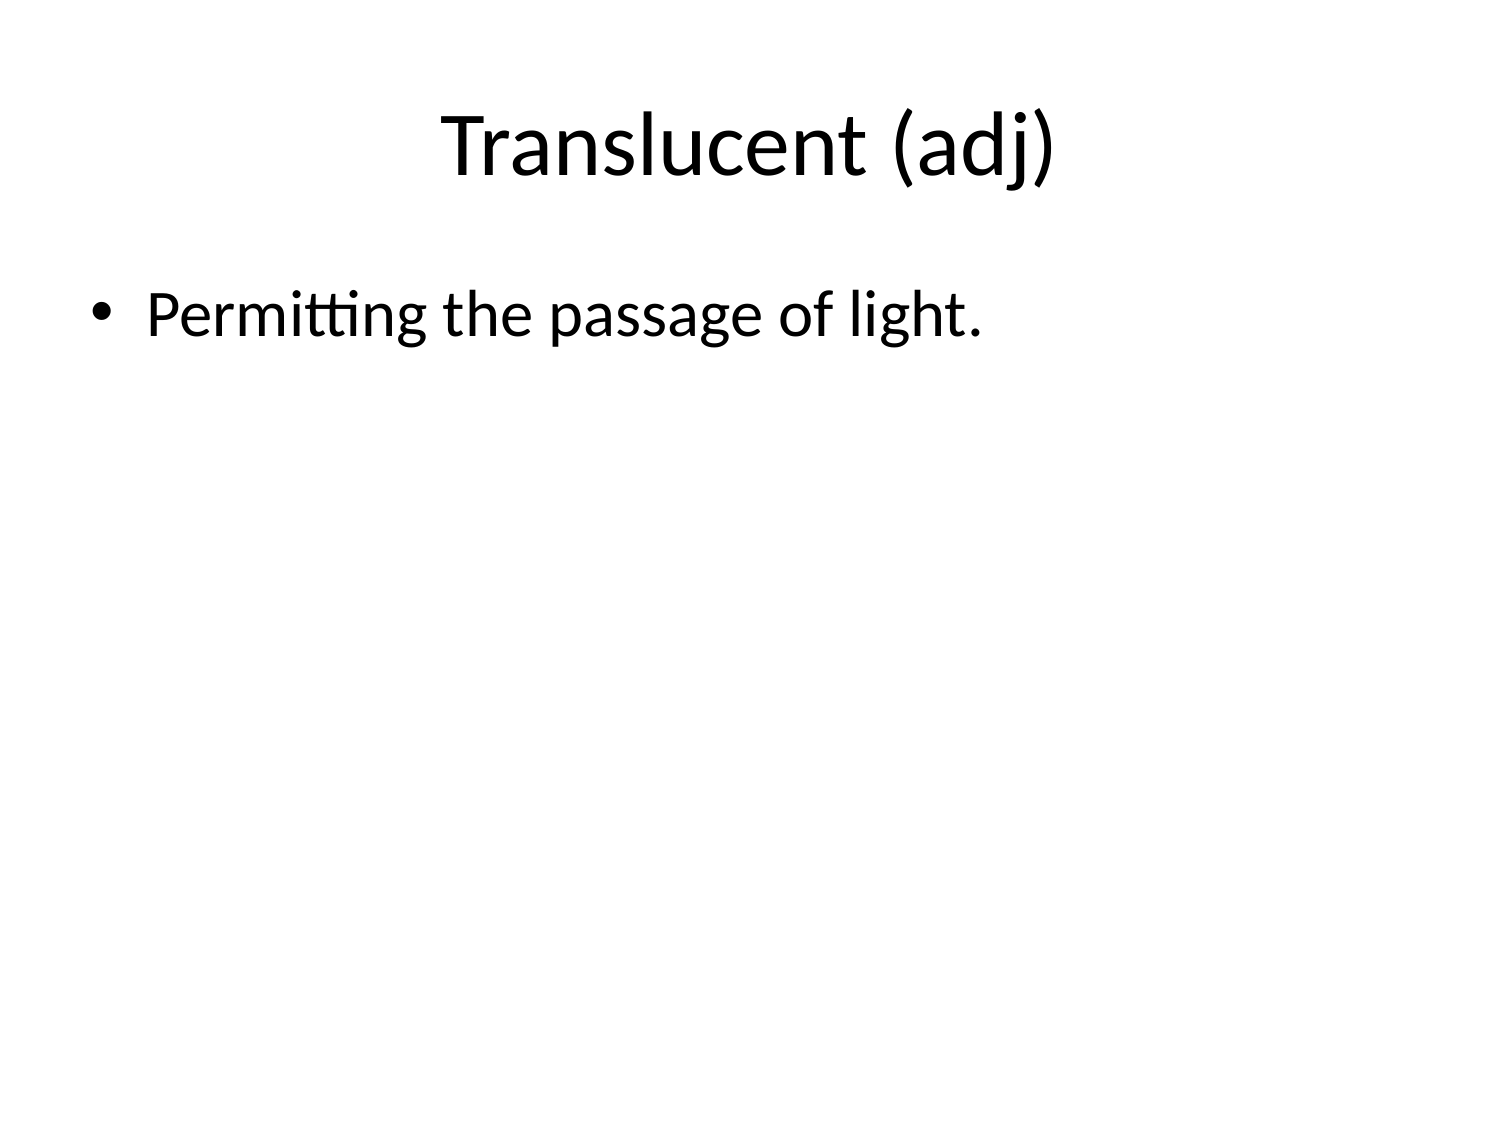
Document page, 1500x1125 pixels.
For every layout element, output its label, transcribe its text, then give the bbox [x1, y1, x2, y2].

list Permitting the passage of light. [75, 262, 1425, 1005]
title Translucent (adj) [75, 45, 1425, 233]
